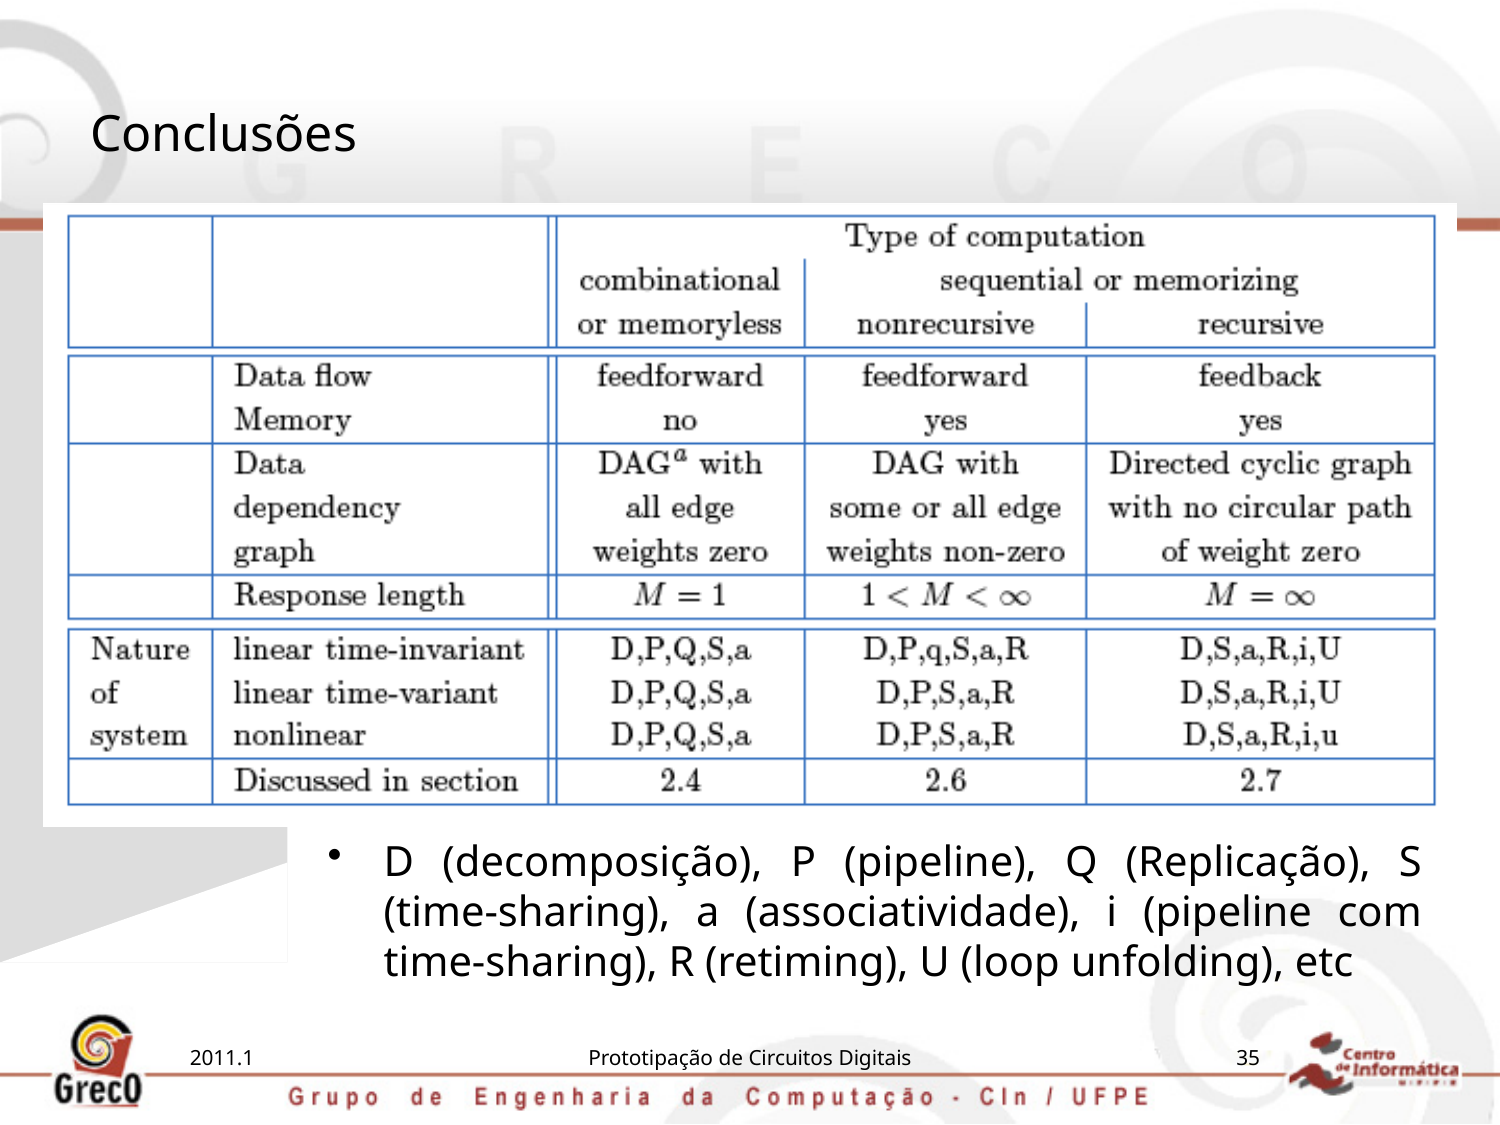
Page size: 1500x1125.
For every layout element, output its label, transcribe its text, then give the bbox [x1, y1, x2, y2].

footer Prototipação de Circuitos Digitais [512, 1037, 988, 1113]
picture [0, 1, 1500, 1124]
title Conclusões [74, 37, 1463, 226]
list D (decomposição), P (pipeline), Q (Replicação), S (time-sharing), a (associatividade), i (pipeline com time-sharing), R (retiming), U (loop unfolding), etc [312, 835, 1438, 1001]
slide_number 2011.1 [174, 1037, 488, 1113]
slide_number 35 [1037, 1037, 1276, 1113]
